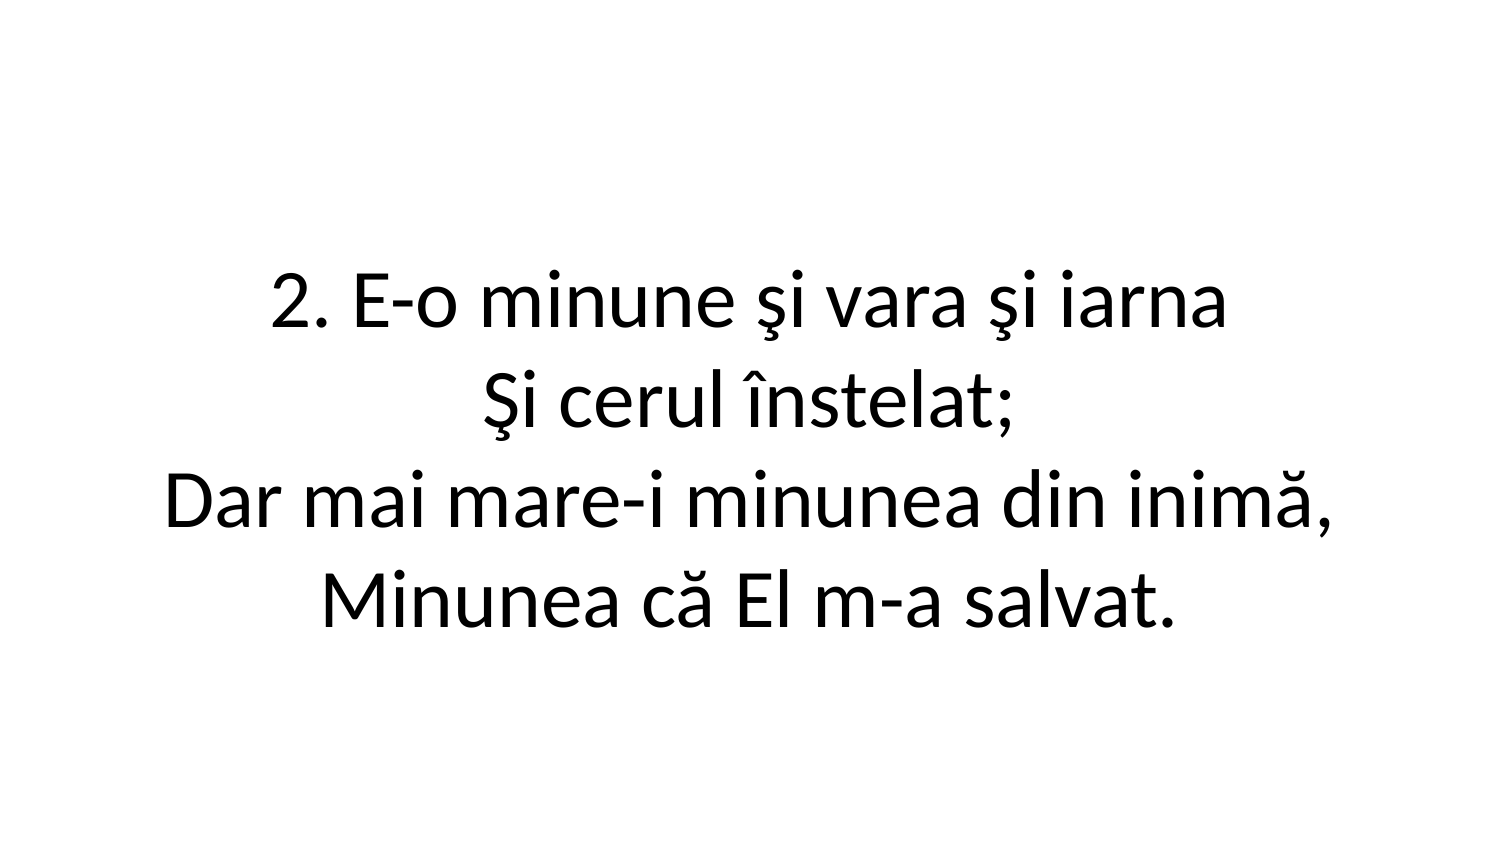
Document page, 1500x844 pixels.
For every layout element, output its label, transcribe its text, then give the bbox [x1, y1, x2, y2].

text_box 2. E-o minune şi vara şi iarna Şi cerul înstelat; Dar mai mare-i minunea din inimă, Minunea că El m-a salvat. [148, 192, 1352, 652]
